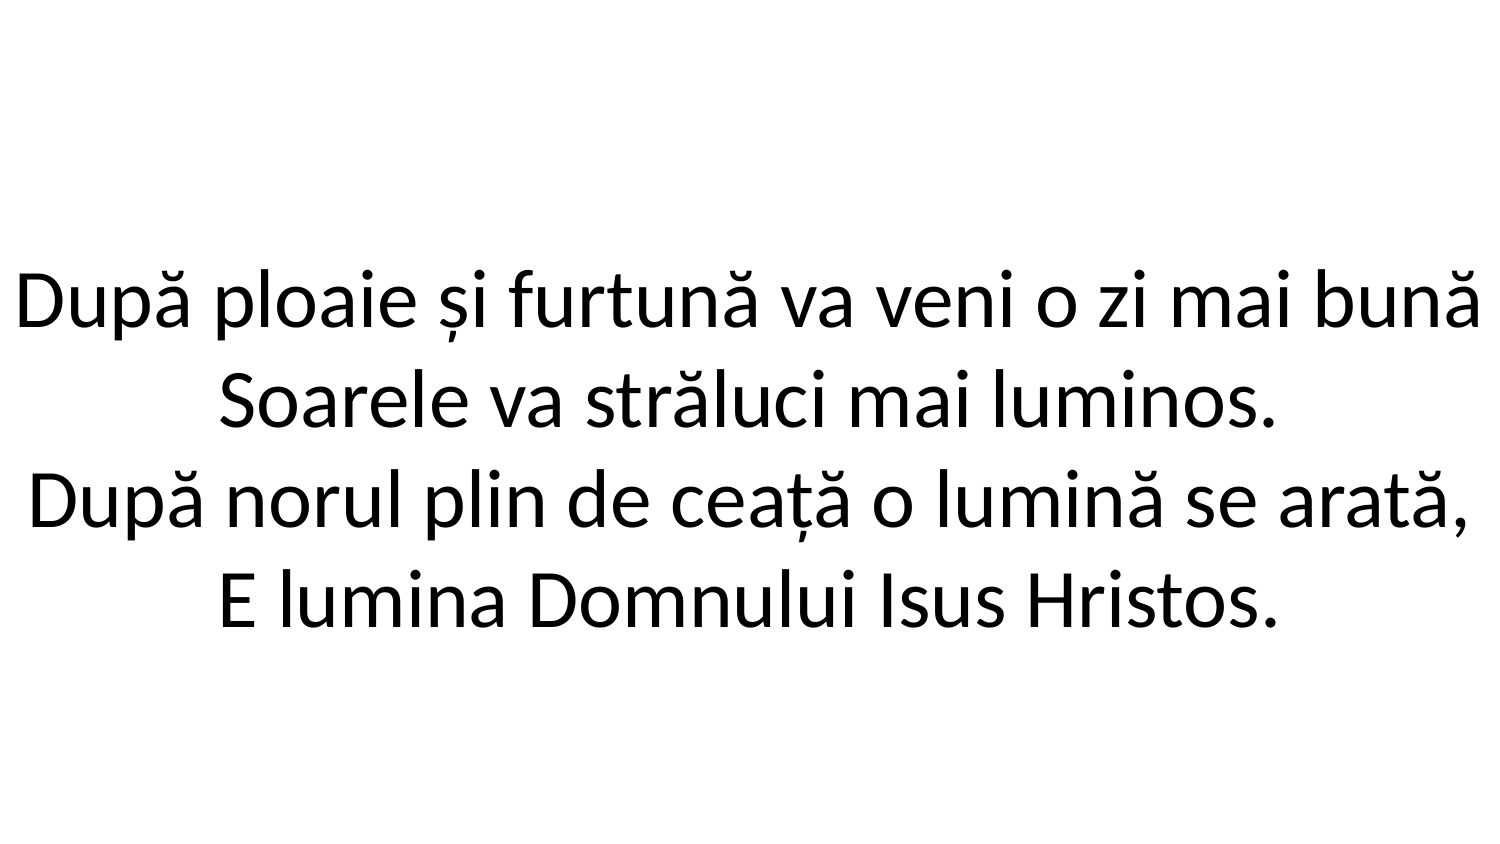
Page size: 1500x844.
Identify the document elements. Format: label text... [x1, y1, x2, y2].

text_box După ploaie și furtună va veni o zi mai bună Soarele va străluci mai luminos. După norul plin de ceață o lumină se arată, E lumina Domnului Isus Hristos. [0, 192, 1500, 652]
